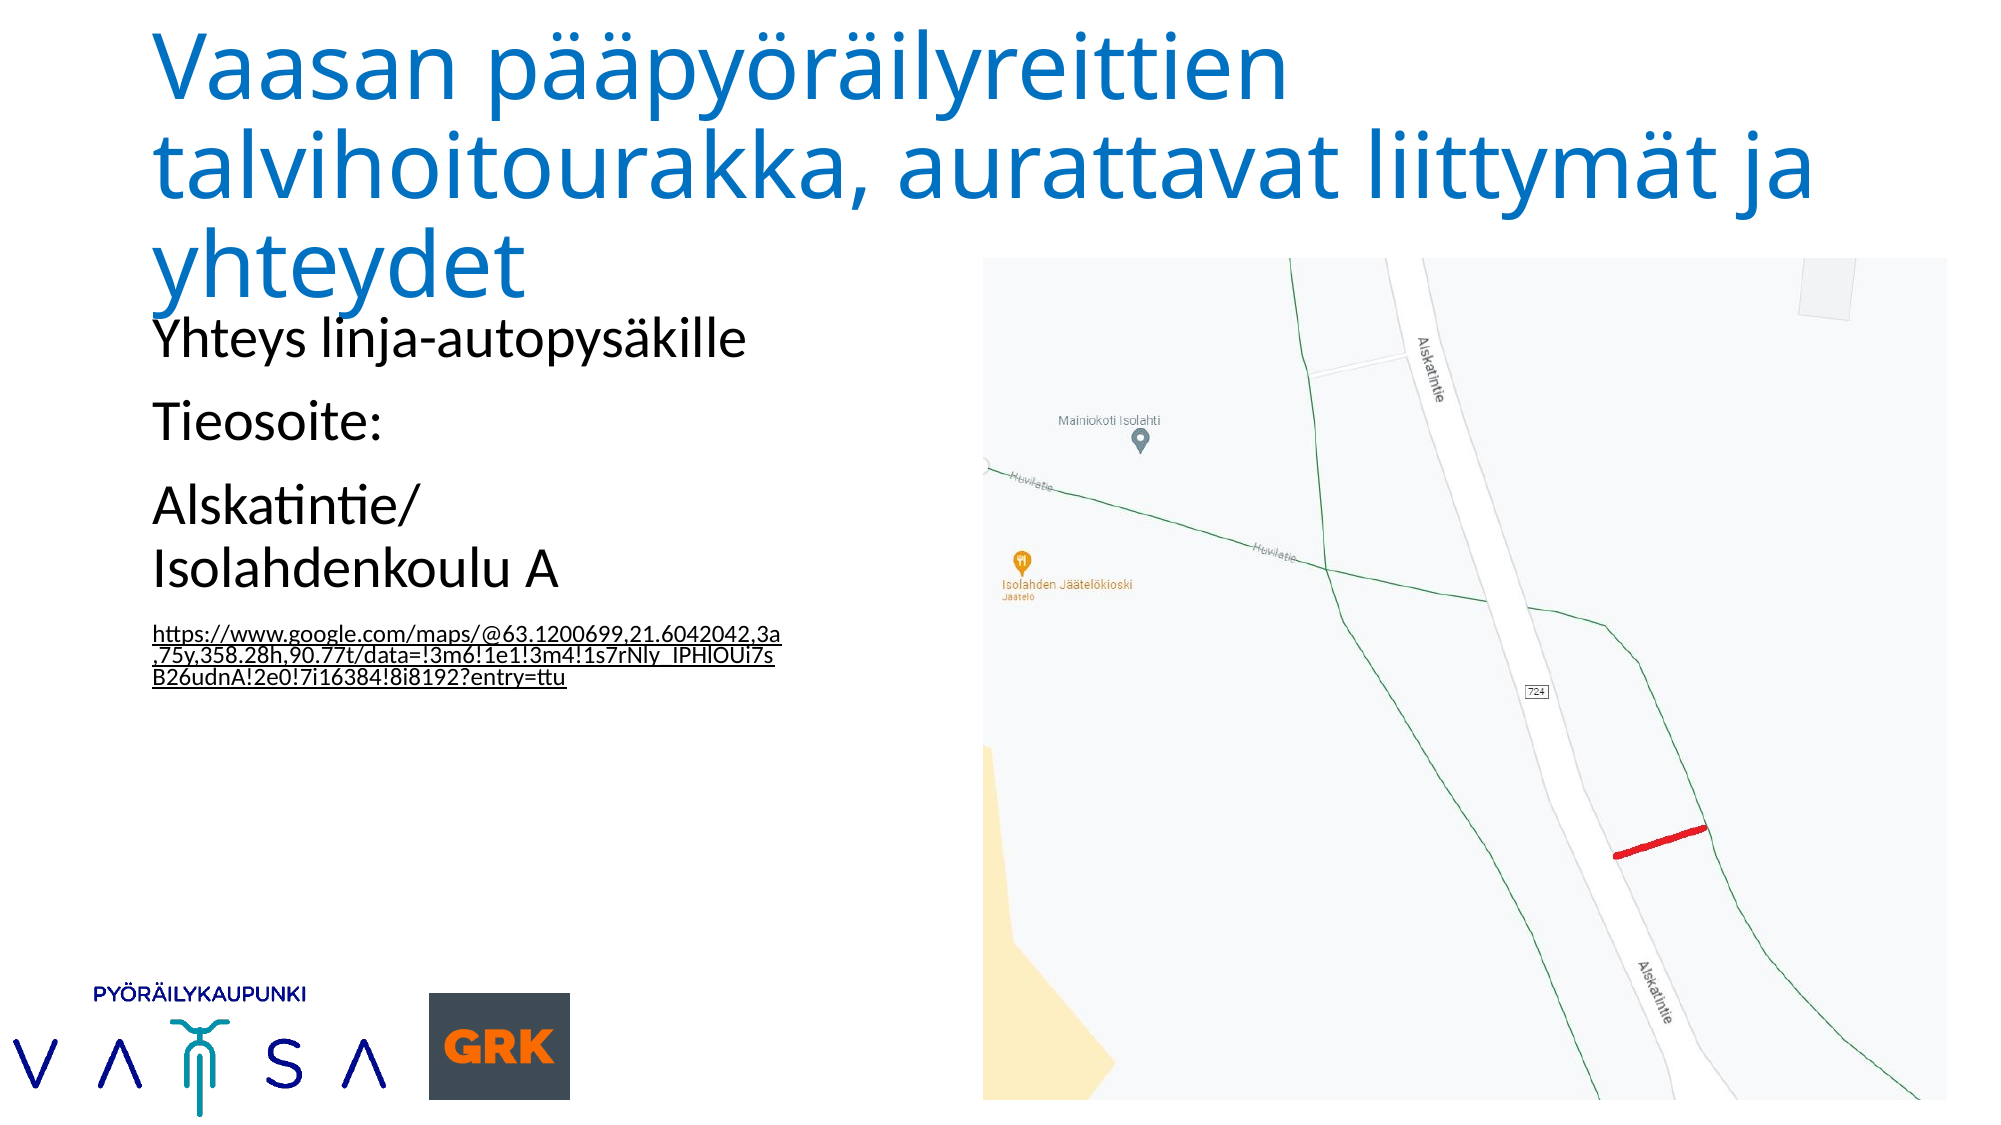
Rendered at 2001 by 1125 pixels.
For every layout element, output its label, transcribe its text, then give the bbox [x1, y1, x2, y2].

title Vaasan pääpyöräilyreittien talvihoitourakka, aurattavat liittymät ja yhteydet [137, 59, 1863, 278]
list Yhteys linja-autopysäkille Tieosoite: Alskatintie/ Isolahdenkoulu A https://www.google.com/maps/@63.1200699,21.6042042,3a,75y,358.28h,90.77t/data=!3m6!1e1!3m4!1s7rNly_IPHlOUi7sB26udnA!2e0!7i16384!8i8192?entry=ttu [137, 299, 800, 1014]
picture [429, 993, 570, 1100]
picture [13, 982, 386, 1117]
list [983, 258, 1947, 1100]
